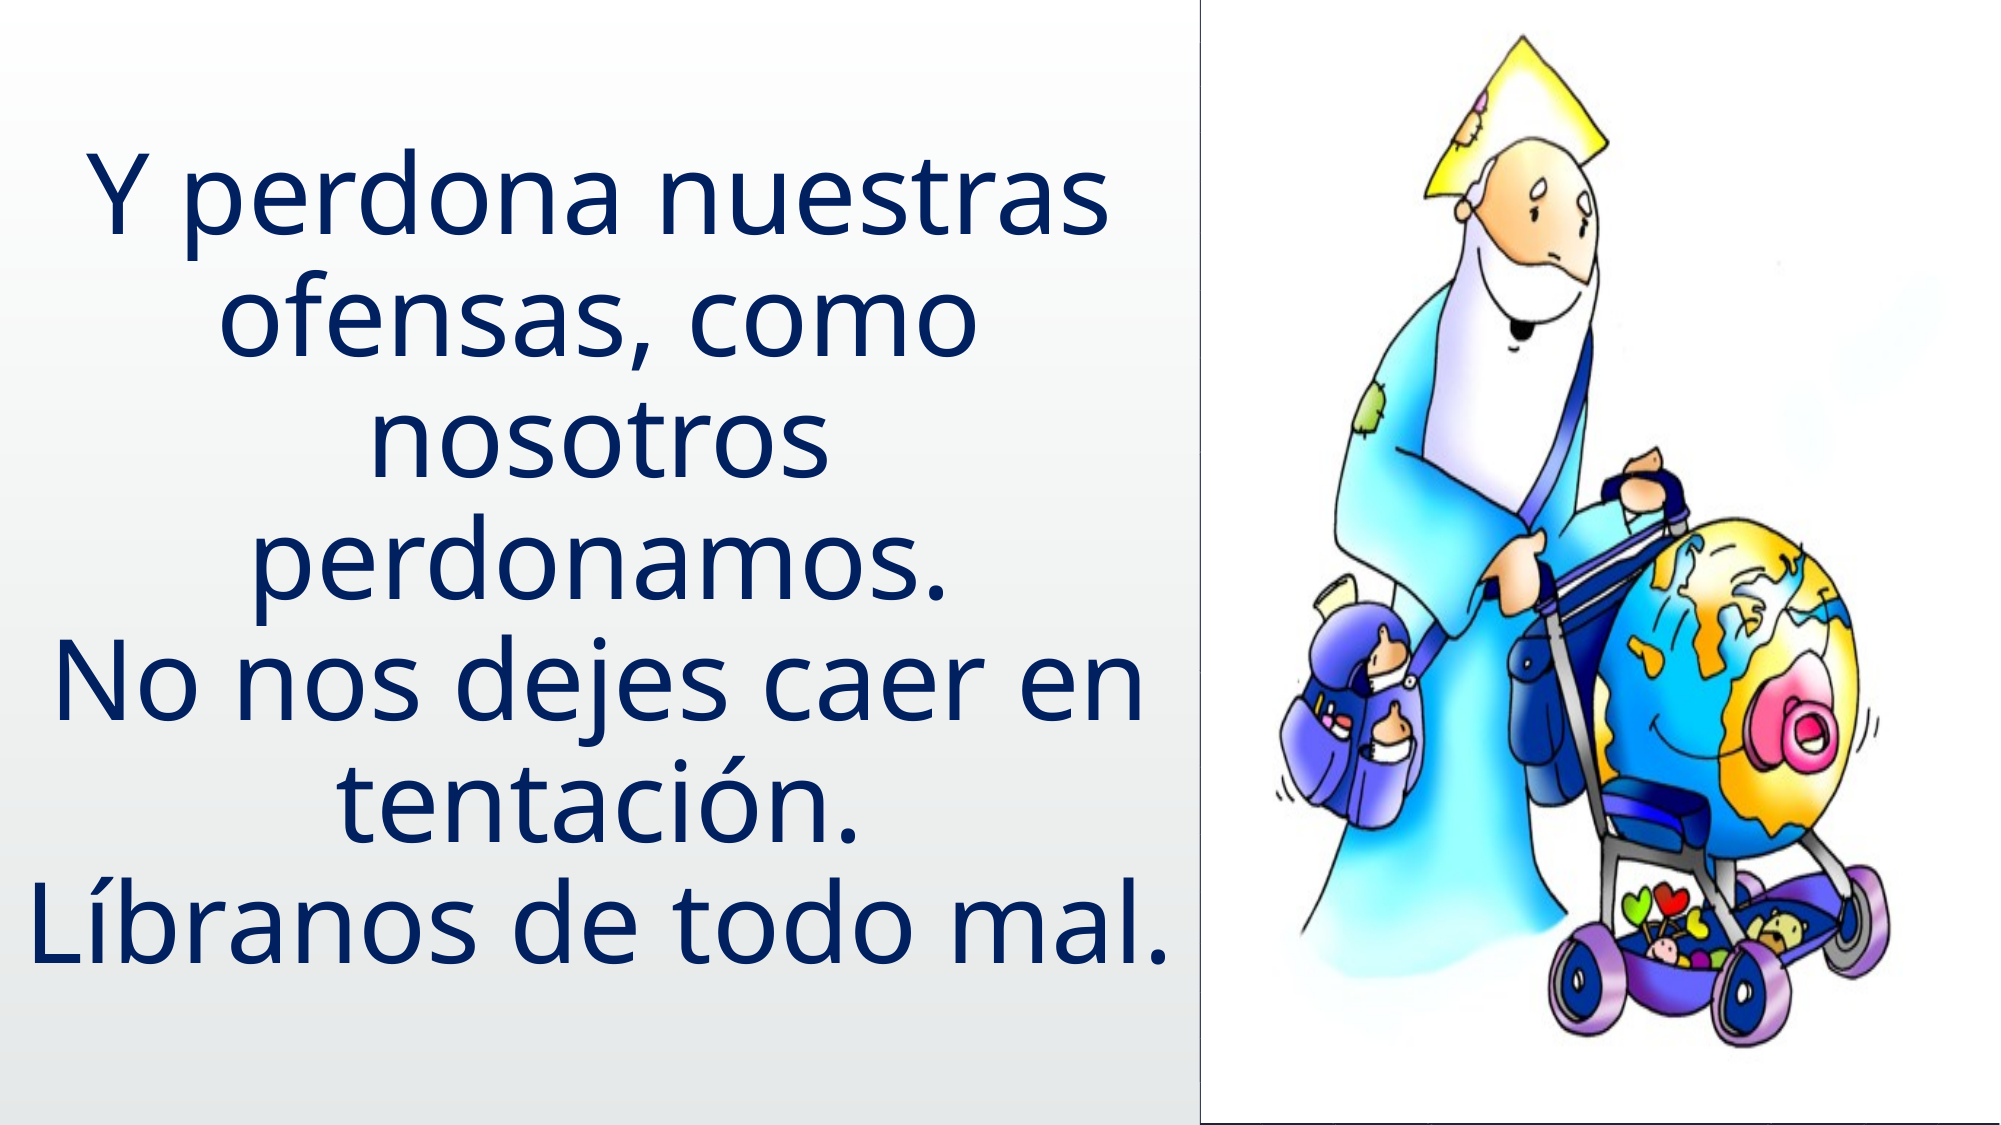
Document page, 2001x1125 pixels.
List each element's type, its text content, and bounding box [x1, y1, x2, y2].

picture [1200, 0, 2000, 1123]
title Y perdona nuestras ofensas, como nosotros perdonamos. No nos dejes caer en tentación. Líbranos de todo mal. [0, 0, 1201, 1125]
